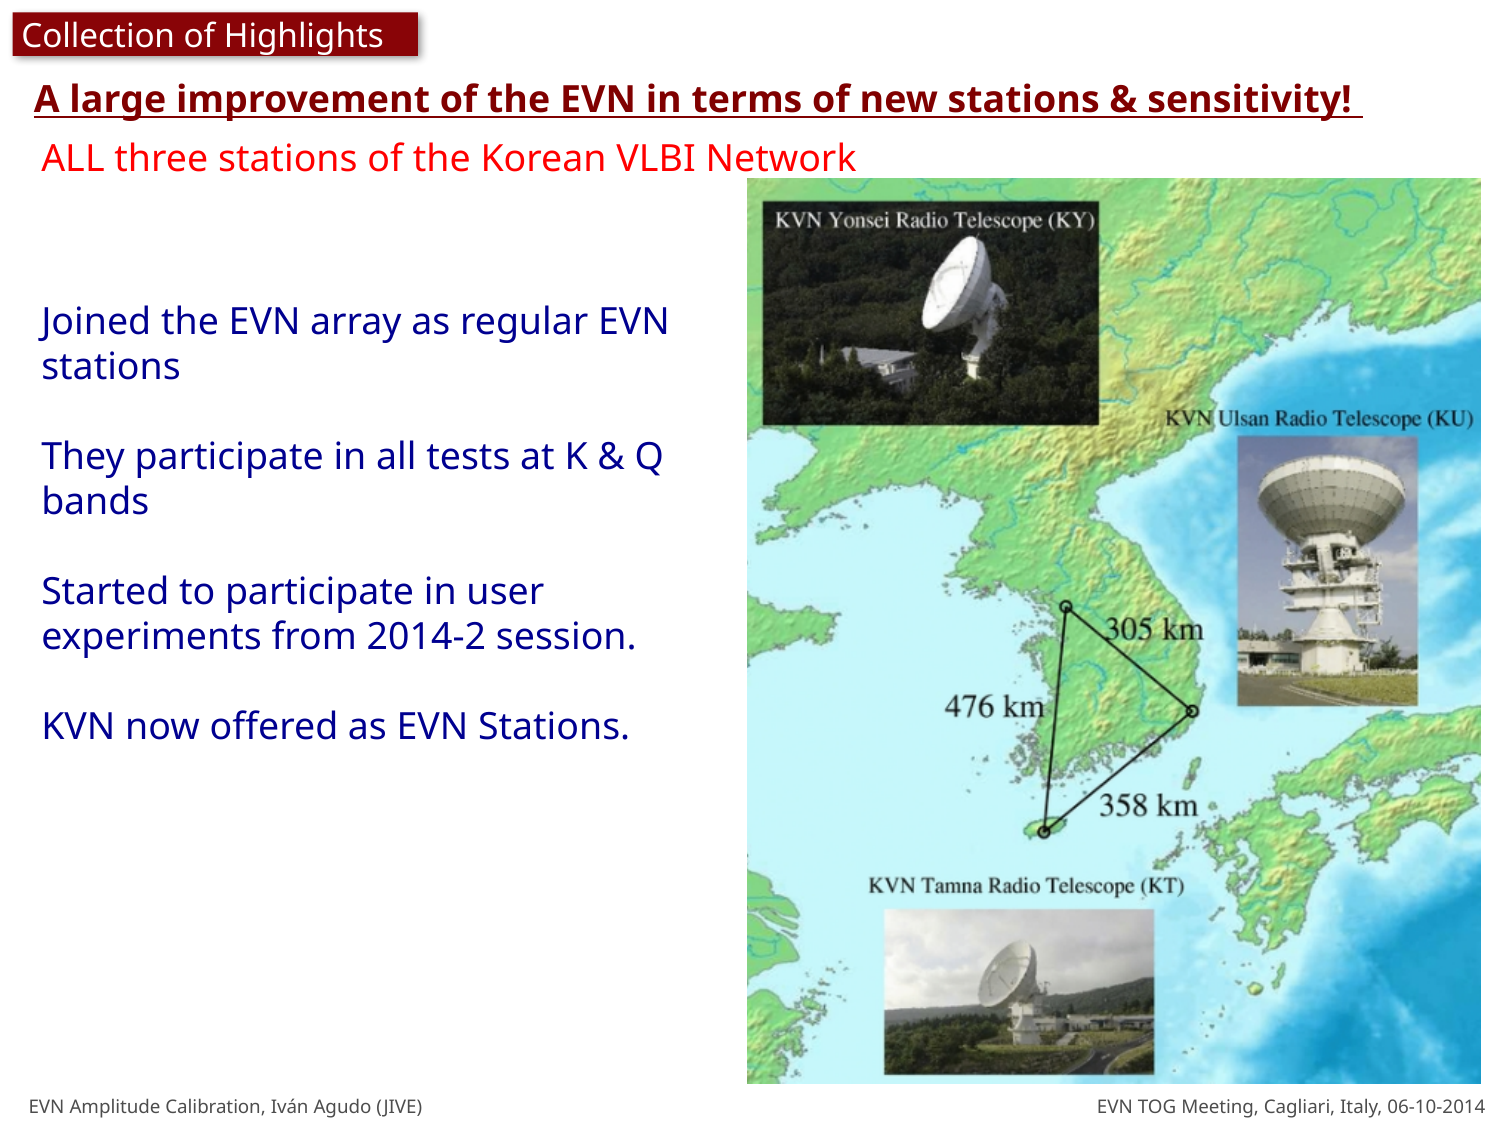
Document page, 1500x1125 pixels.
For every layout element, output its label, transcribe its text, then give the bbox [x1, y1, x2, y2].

text_box Joined the EVN array as regular EVN stations They participate in all tests at K & Q bands Started to participate in user experiments from 2014-2 session. KVN now offered as EVN Stations. [26, 289, 728, 800]
text_box A large improvement of the EVN in terms of new stations & sensitivity! [19, 67, 1474, 128]
picture [747, 178, 1482, 1084]
text_box Collection of Highlights [12, 12, 418, 56]
text_box ALL three stations of the Korean VLBI Network [26, 126, 935, 187]
text_box EVN Amplitude Calibration, Iván Agudo (JIVE) EVN TOG Meeting, Cagliari, Italy, 06-10-2014 [0, 1087, 1500, 1125]
